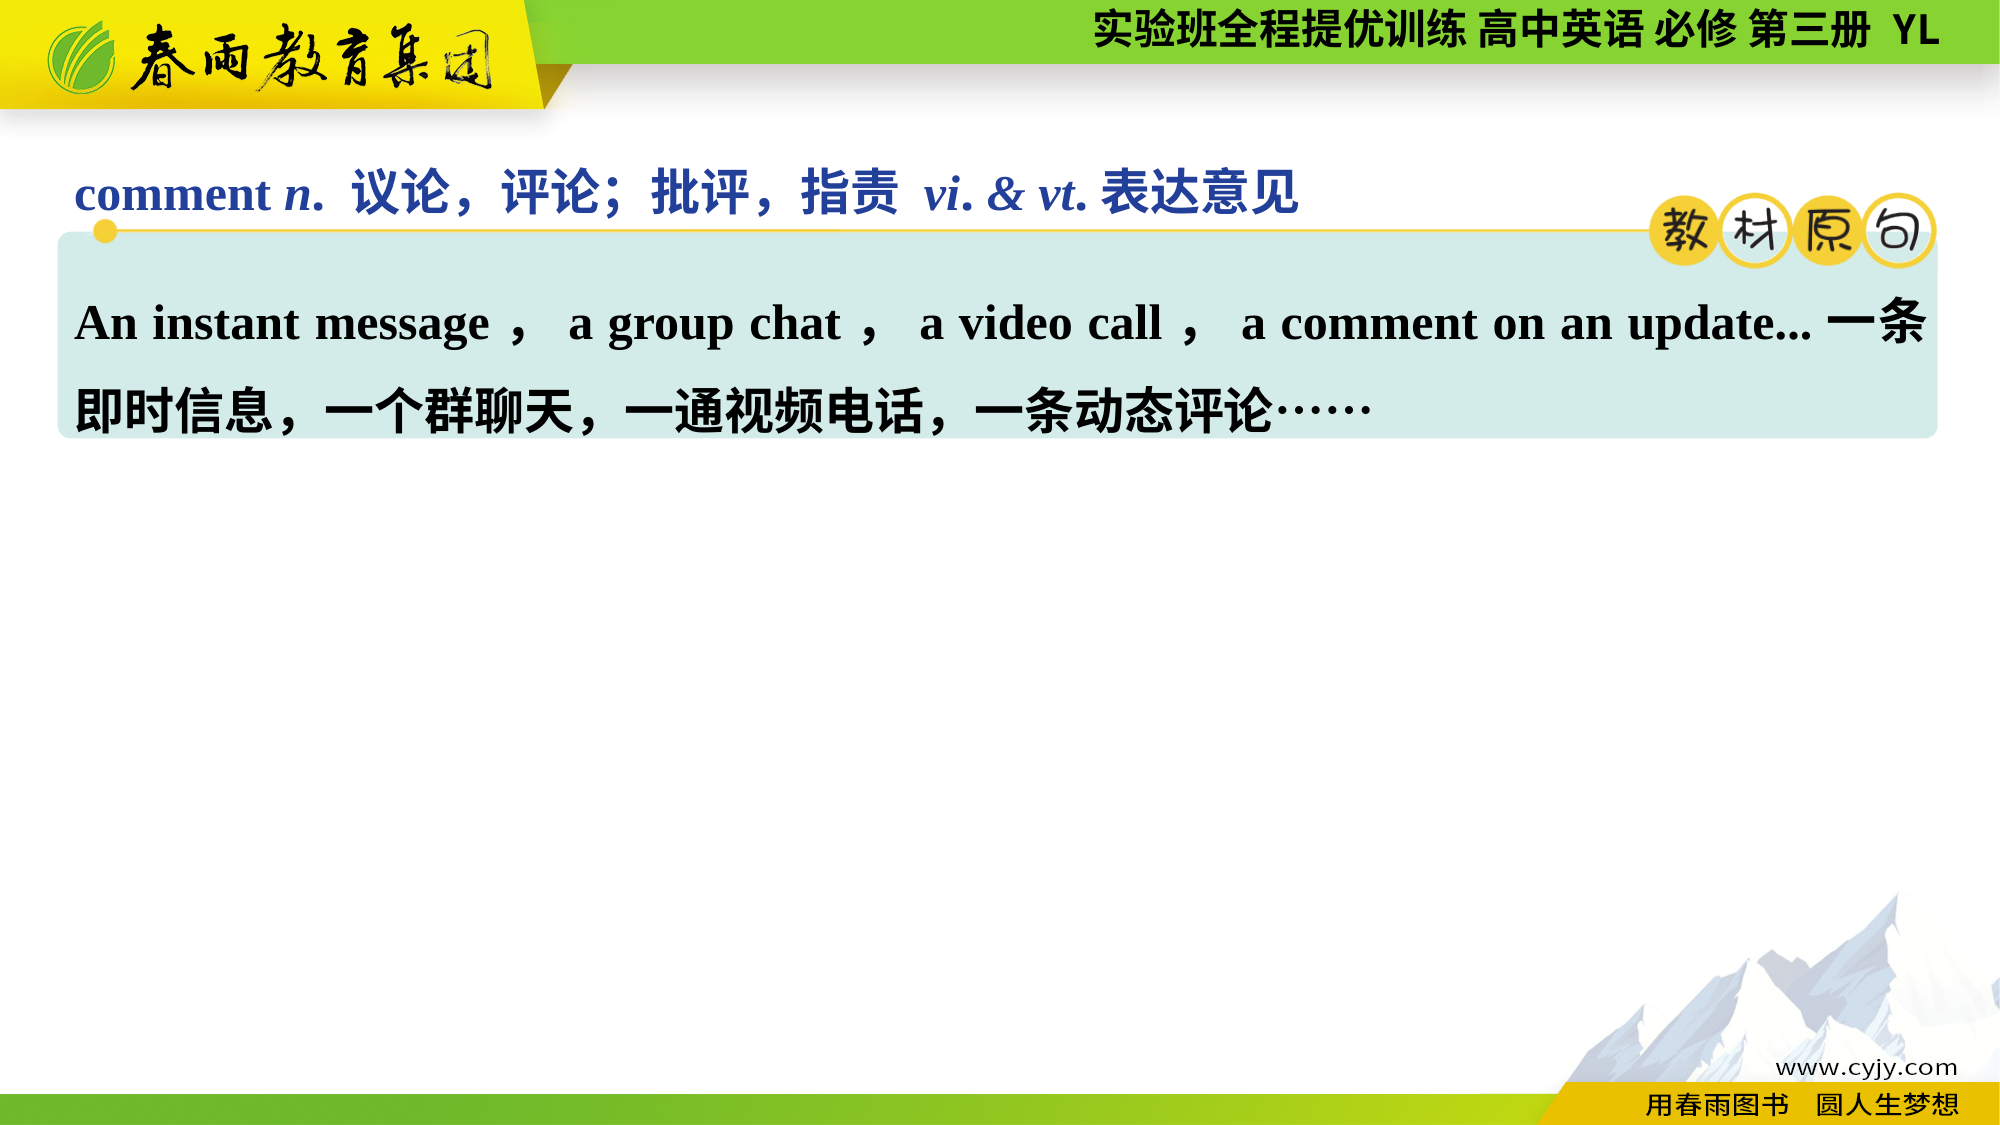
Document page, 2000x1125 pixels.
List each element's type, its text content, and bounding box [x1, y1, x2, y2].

list comment n. 议论，评论；批评，指责 vi. & vt.表达意见 An instant message，a group chat，a video call，a comment on an update...一条即时信息，一个群聊天，一通视频电话，一条动态评论…… [59, 122, 1944, 439]
picture [0, 0, 2000, 1125]
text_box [87, 184, 1938, 271]
